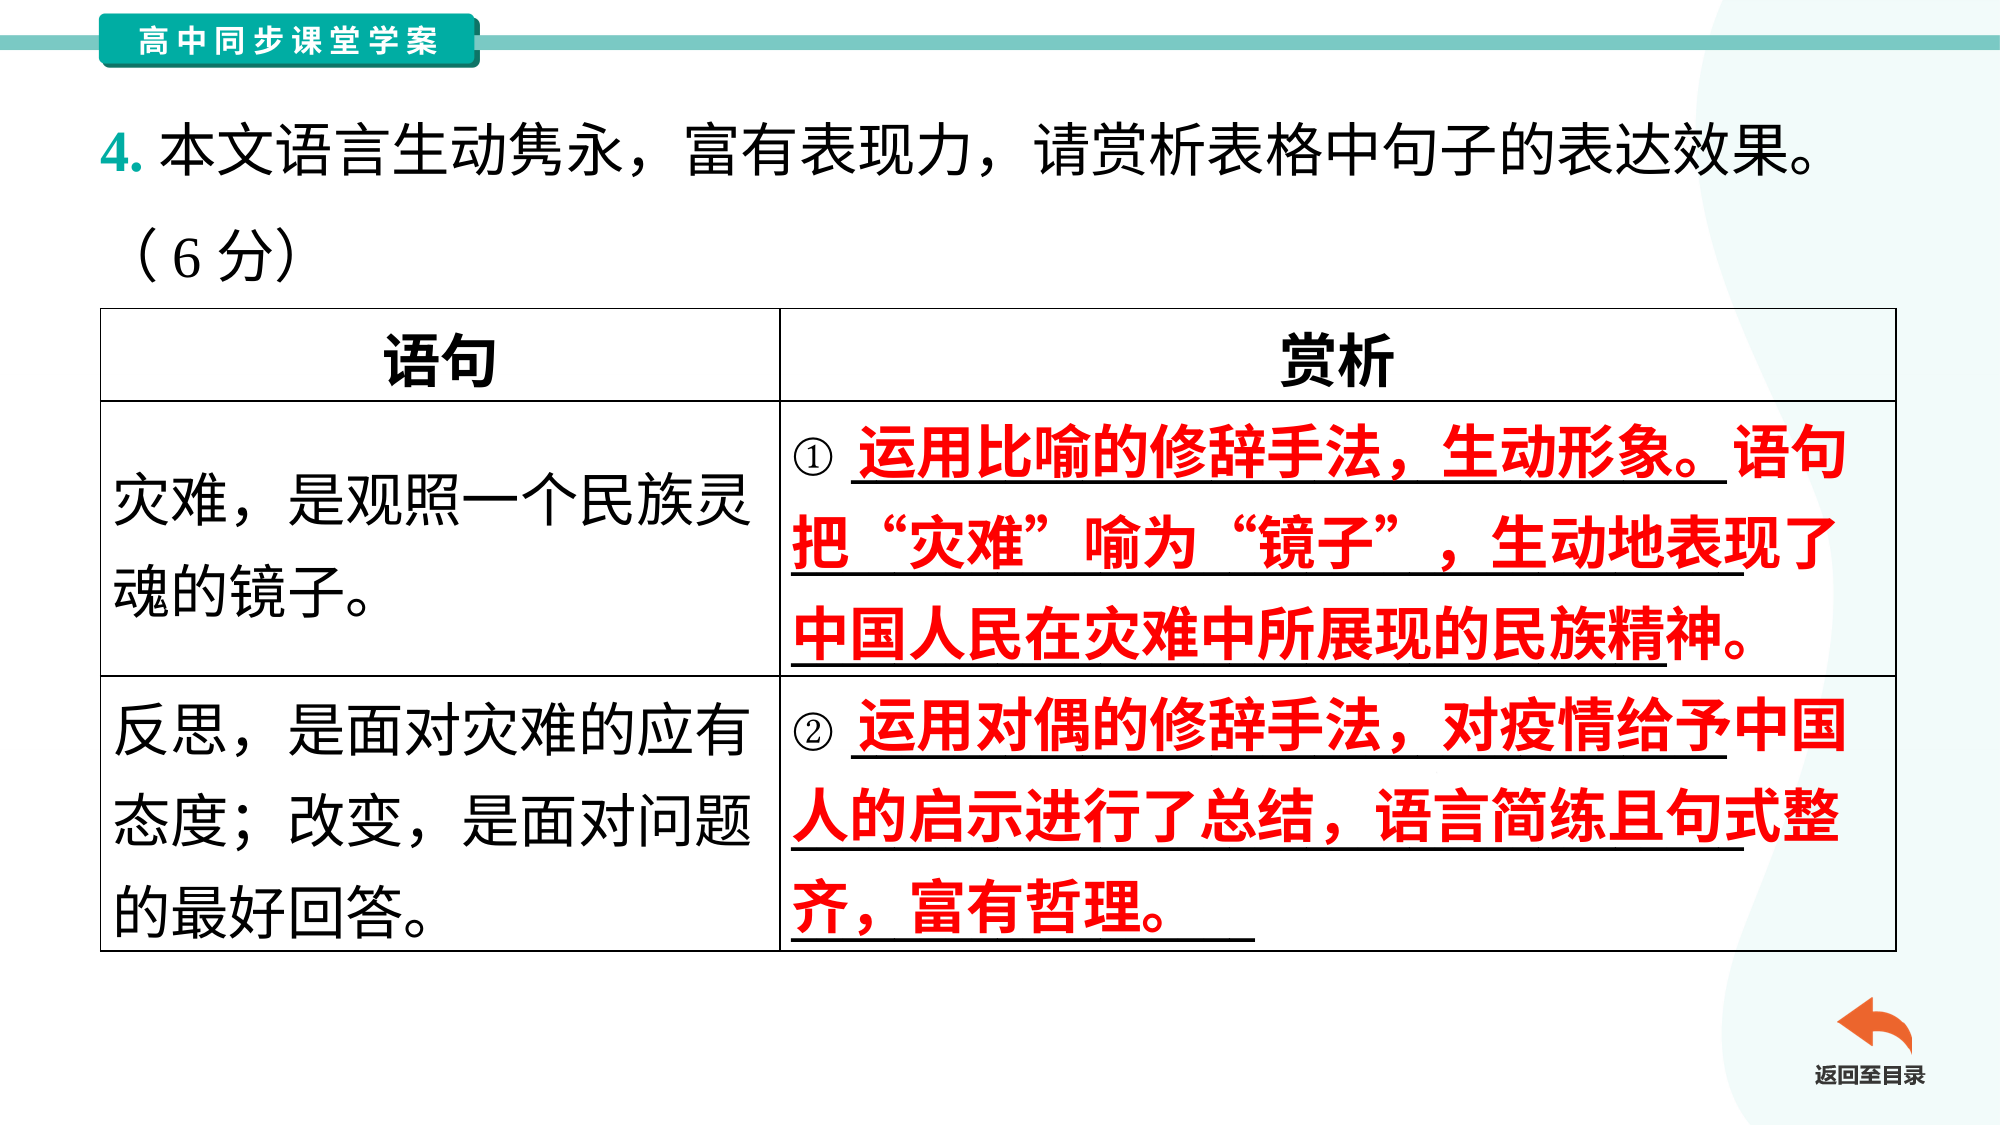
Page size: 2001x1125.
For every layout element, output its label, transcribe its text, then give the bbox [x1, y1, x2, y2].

table_cell ① __________________________________ _____________________________________ __________________________________ [781, 402, 791, 675]
text_box 4.本文语言生动隽永，富有表现力，请赏析表格中句子的表达效果。 （6分） [100, 76, 1899, 290]
text_box 运用比喻的修辞手法，生动形象。语句把“灾难”喻为“镜子”，生动地表现了中国人民在灾难中所展现的民族精神。 [791, 394, 1887, 667]
table_header 赏析 [781, 309, 1895, 400]
table_header 语句 [101, 309, 779, 400]
table_cell ① __________________________________ _____________________________________ __________________________________ [1887, 402, 1895, 675]
table_cell 灾难，是观照一个民族灵 魂的镜子。 [101, 402, 779, 675]
table_cell ② __________________________________ _____________________________________ __________________ [781, 677, 1895, 950]
text_box 运用对偶的修辞手法，对疫情给予中国人的启示进行了总结，语言简练且句式整齐，富有哲理。 [791, 667, 1887, 941]
picture [0, 0, 2000, 1125]
table_cell 反思，是面对灾难的应有 态度；改变，是面对问题 的最好回答。 [101, 677, 779, 950]
